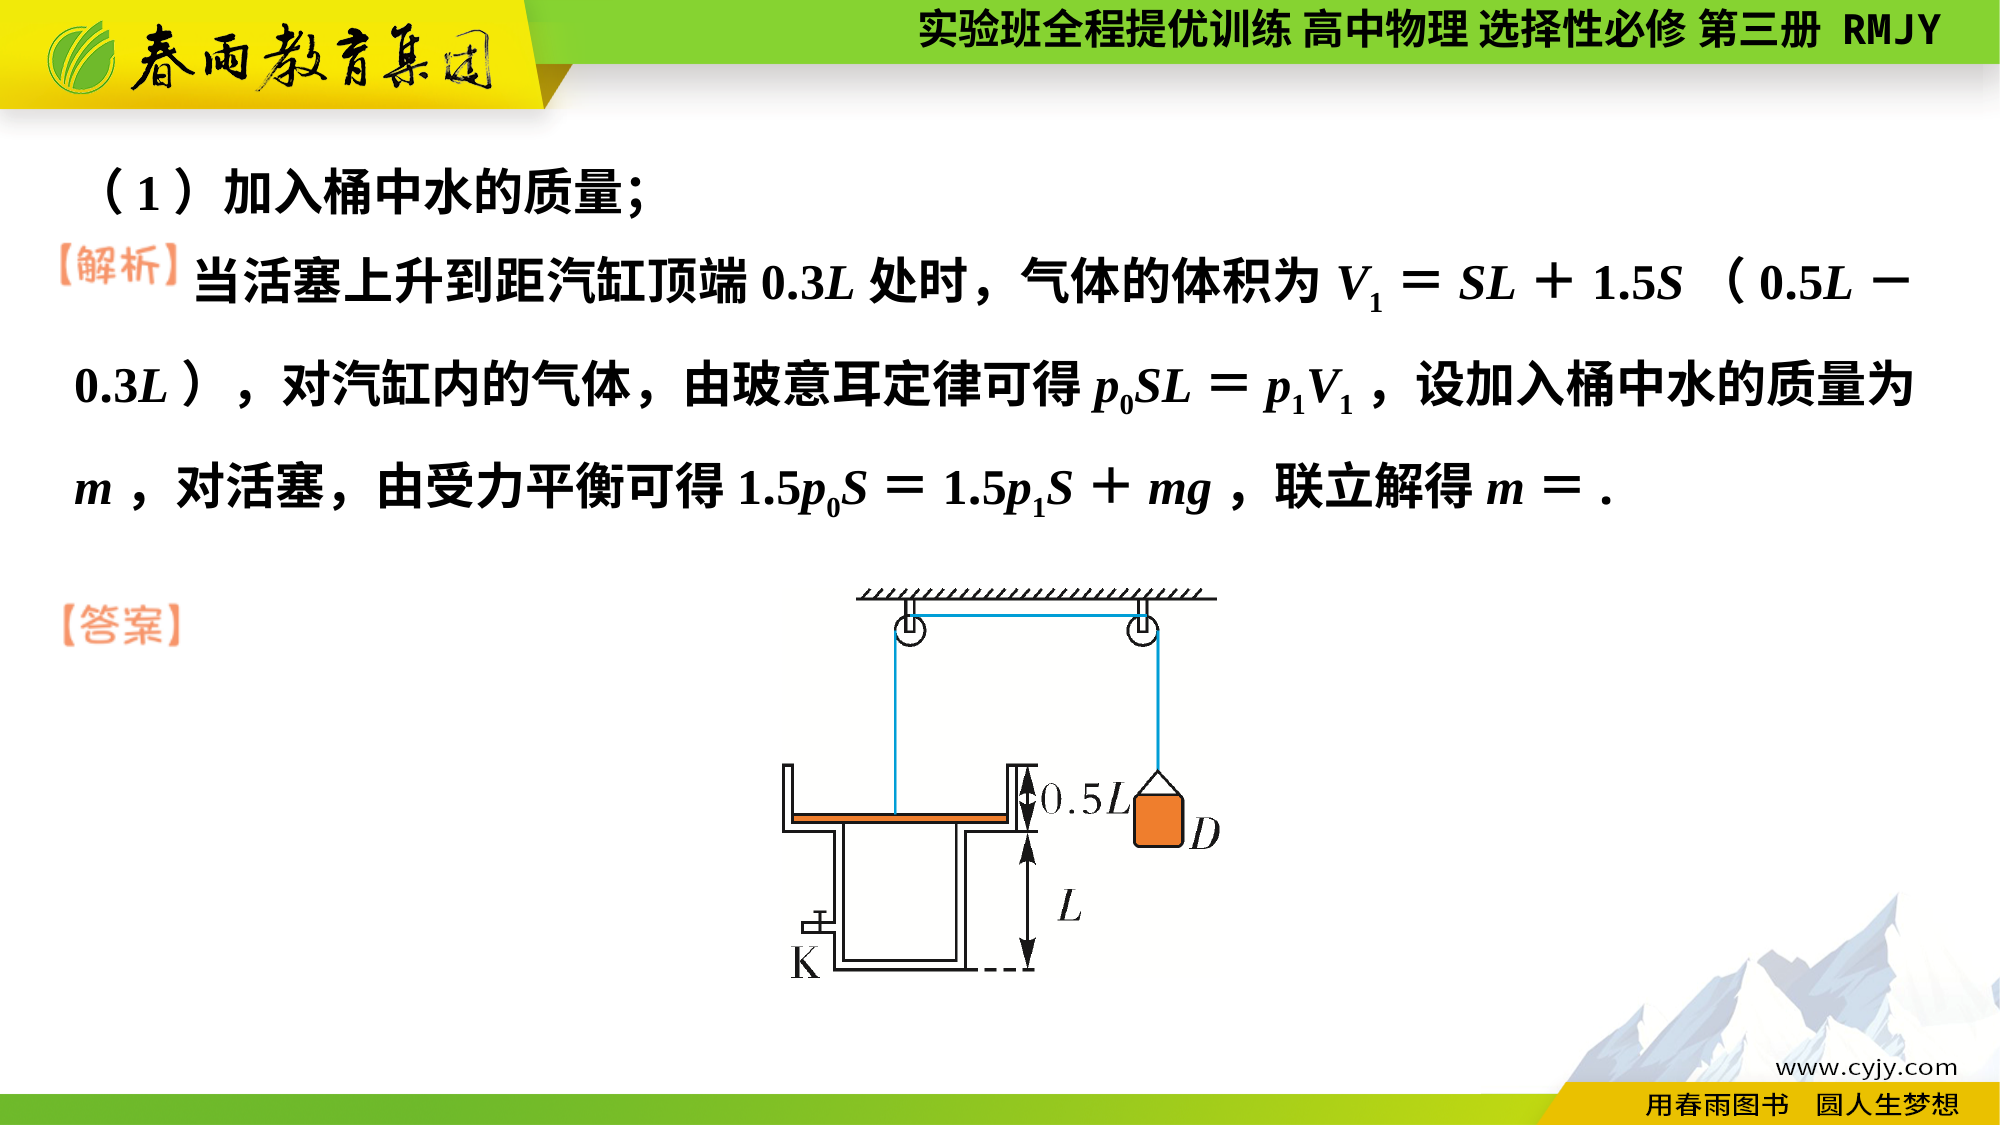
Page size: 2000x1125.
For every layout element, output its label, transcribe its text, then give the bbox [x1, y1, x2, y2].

list （1）加入桶中水的质量； [59, 122, 1944, 217]
picture [0, 0, 2000, 1125]
